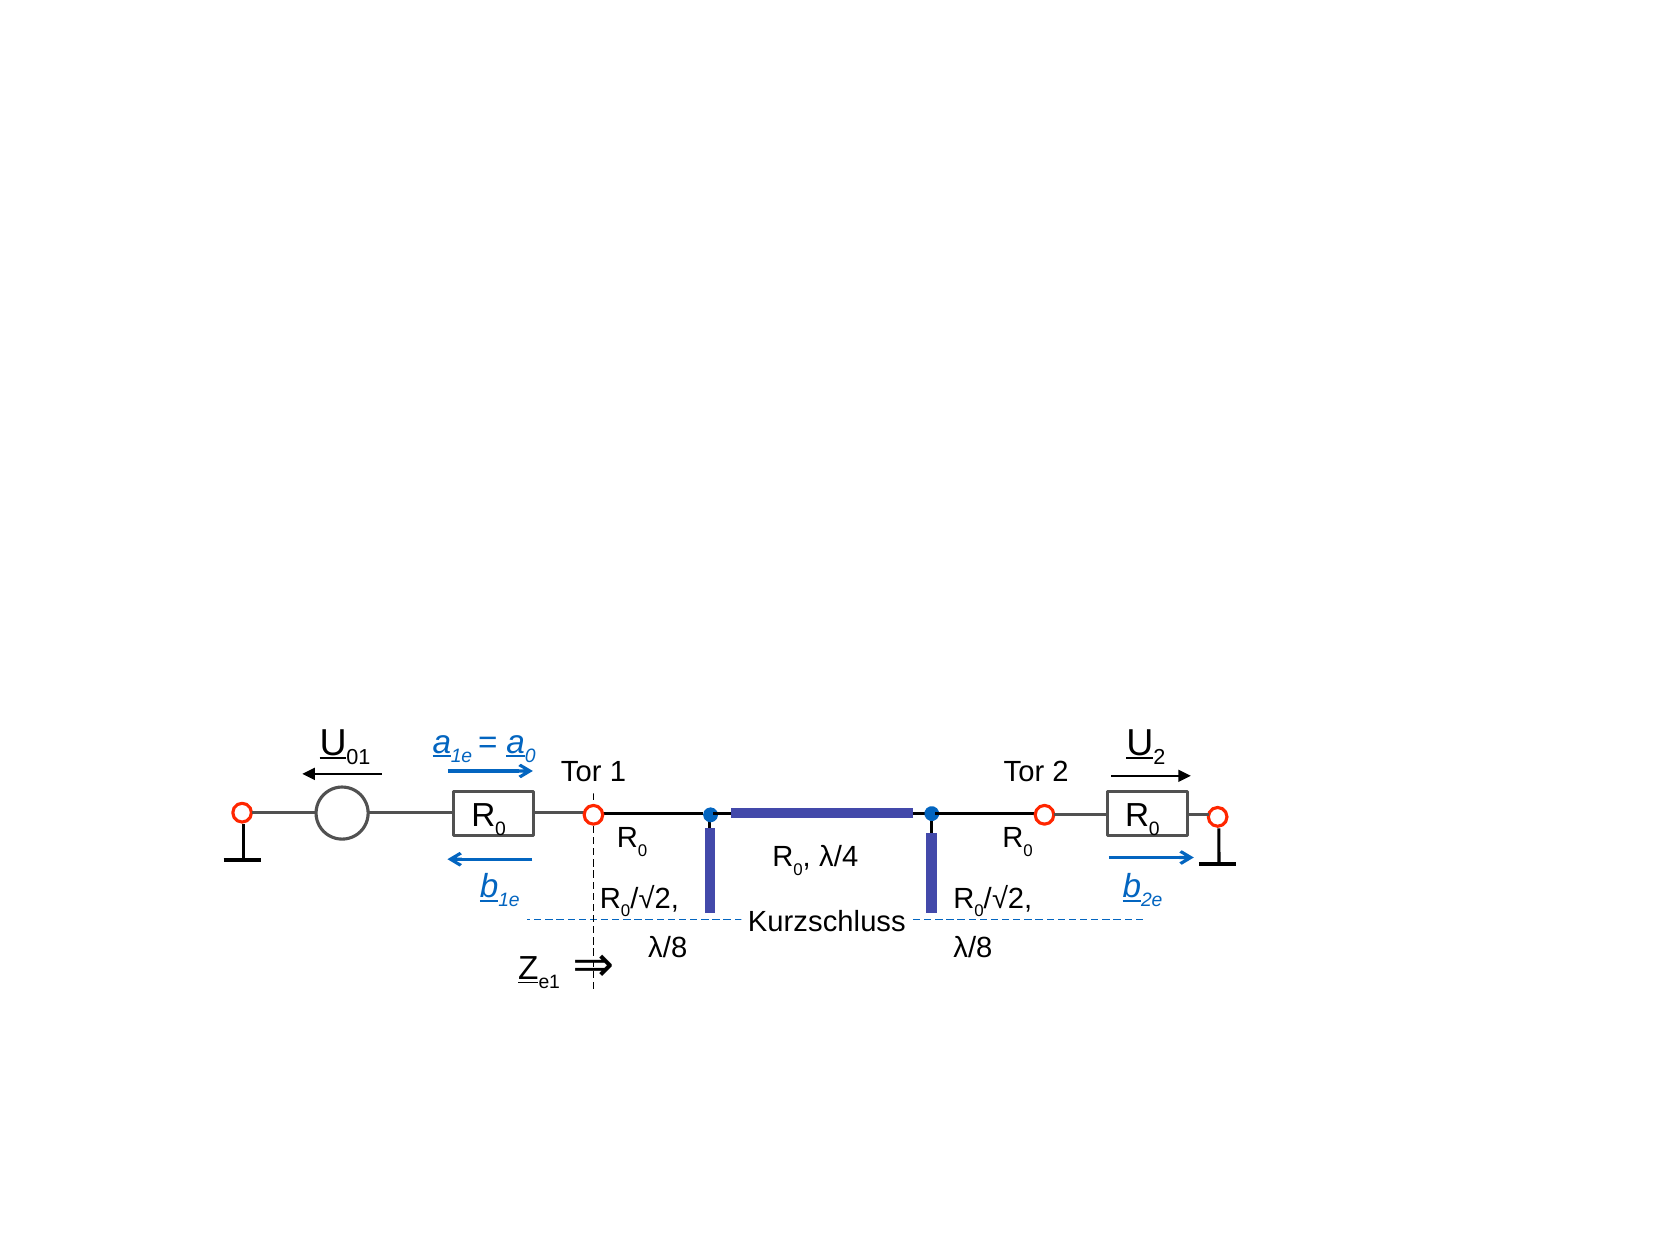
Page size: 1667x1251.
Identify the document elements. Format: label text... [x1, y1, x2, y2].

text_box [584, 805, 603, 825]
text_box U2 [1111, 709, 1233, 781]
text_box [453, 784, 539, 846]
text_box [934, 805, 1055, 825]
text_box R0, λ/4 [757, 829, 874, 888]
text_box R0 [597, 810, 667, 868]
text_box a1e = a0 [417, 711, 593, 783]
text_box R0/√2, λ/8 [584, 870, 703, 972]
text_box b2e [1107, 856, 1203, 927]
text_box [704, 808, 717, 821]
text_box [316, 787, 369, 840]
text_box U01 [304, 709, 427, 781]
text_box Tor 1 [554, 745, 633, 794]
text_box R0 [983, 831, 1053, 868]
text_box ⇒ [564, 922, 623, 1000]
text_box b1e [464, 856, 560, 927]
text_box [302, 767, 382, 781]
text_box [1111, 769, 1191, 778]
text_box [223, 803, 261, 862]
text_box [1198, 807, 1237, 867]
text_box Kurzschluss [741, 895, 913, 944]
text_box [926, 807, 931, 820]
text_box Ze1 [503, 937, 590, 1001]
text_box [1107, 784, 1193, 846]
text_box R0/√2, λ/8 [938, 870, 1056, 972]
text_box Tor 2 [997, 745, 1076, 794]
